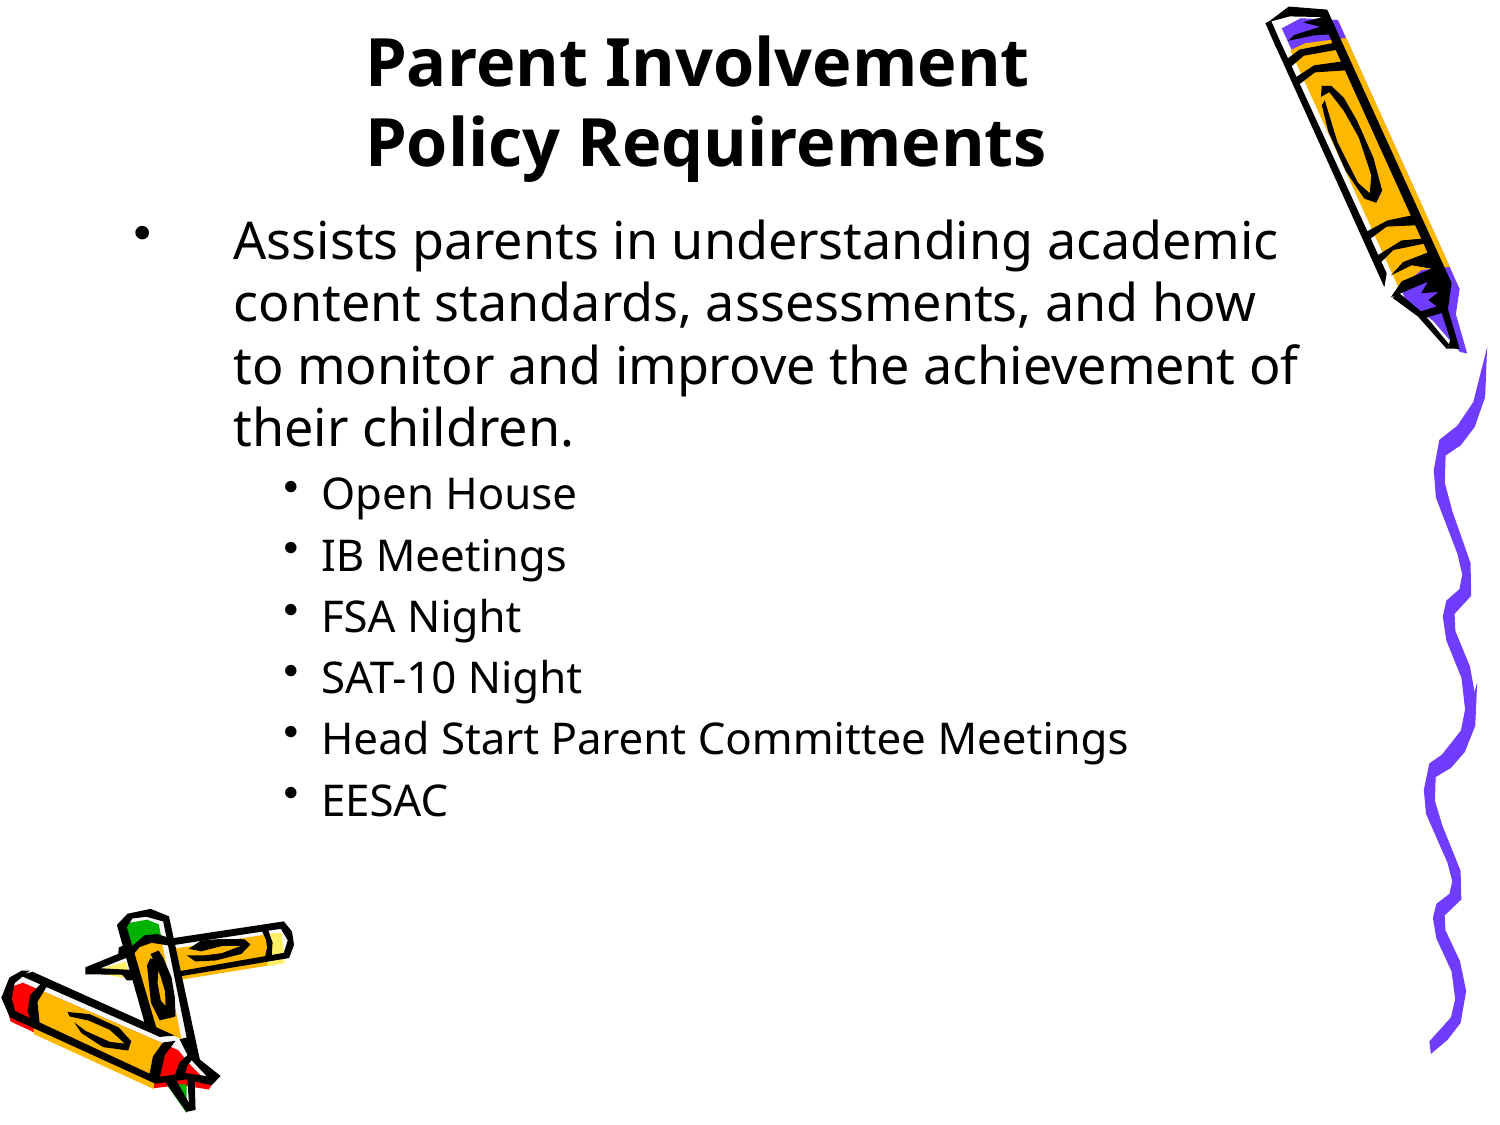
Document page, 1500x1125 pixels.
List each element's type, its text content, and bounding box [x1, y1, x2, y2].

text_box Parent Involvement Policy Requirements [200, 24, 1213, 188]
text_box Assists parents in understanding academic content standards, assessments, and how to monitor and improve the achievement of their children. Open House IB Meetings FSA Night SAT-10 Night Head Start Parent Committee Meetings EESAC [118, 200, 1325, 913]
